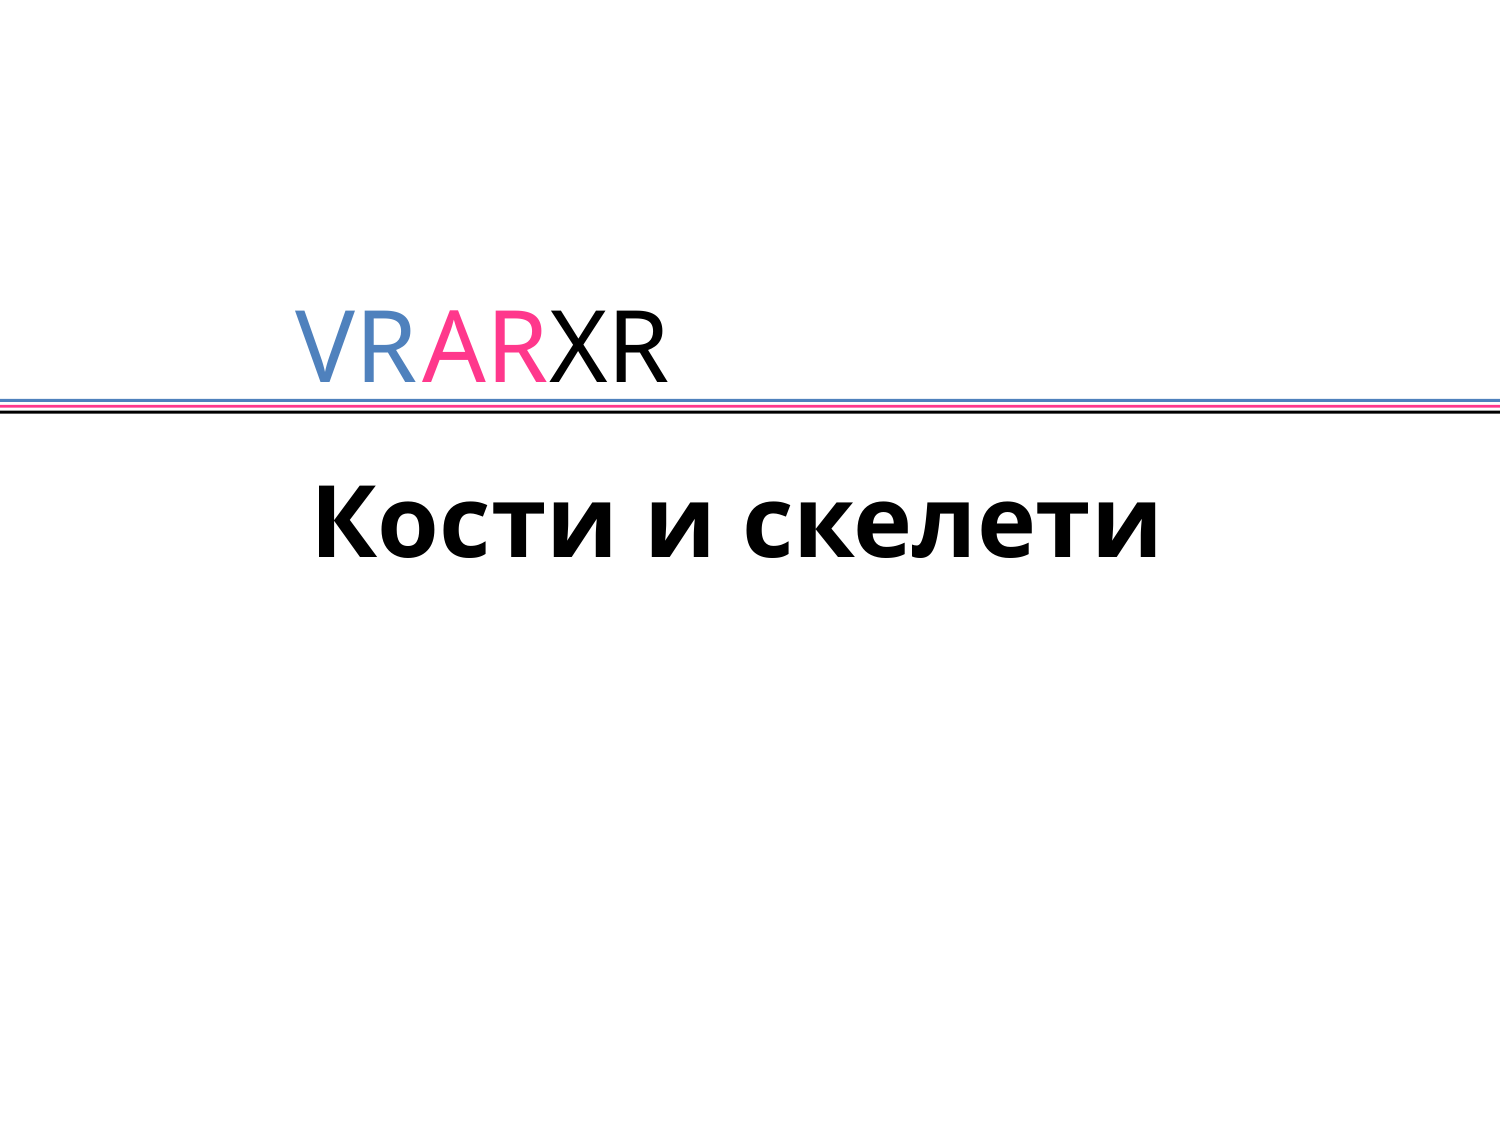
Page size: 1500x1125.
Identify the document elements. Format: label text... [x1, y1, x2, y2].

list Кости и скелети [295, 450, 1450, 563]
